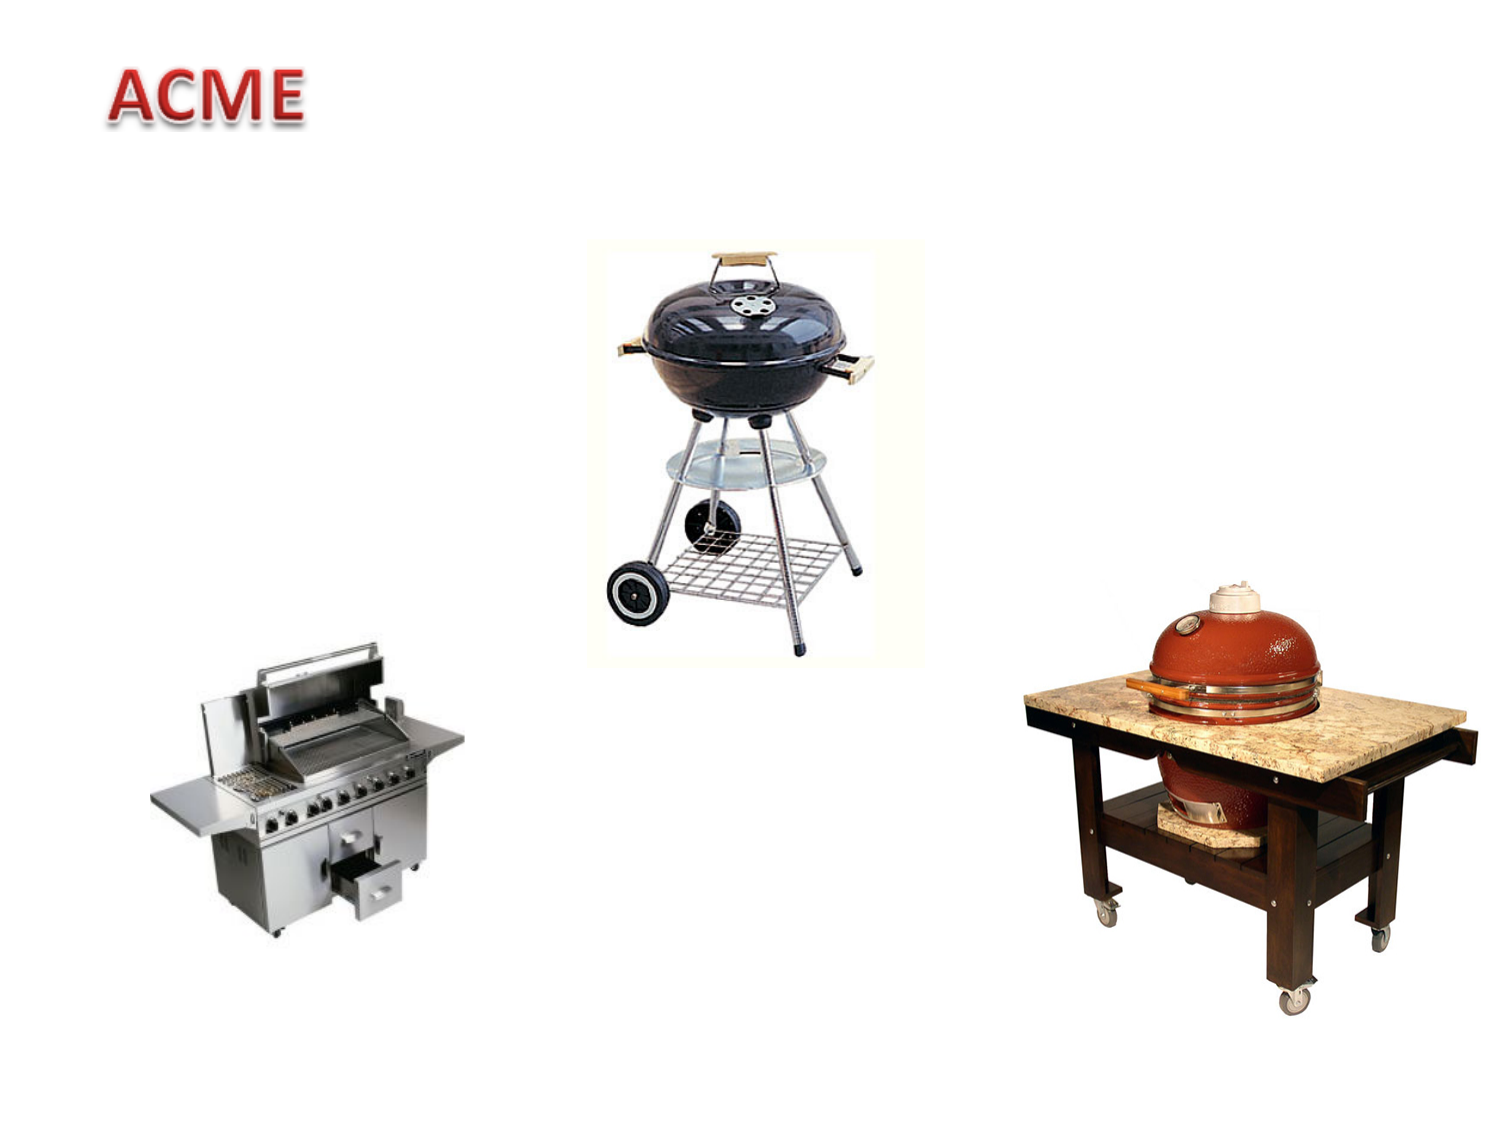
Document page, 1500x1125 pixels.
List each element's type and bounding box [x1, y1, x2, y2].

picture [1000, 574, 1500, 1026]
picture [99, 62, 310, 132]
picture [149, 624, 494, 963]
picture [587, 237, 926, 669]
